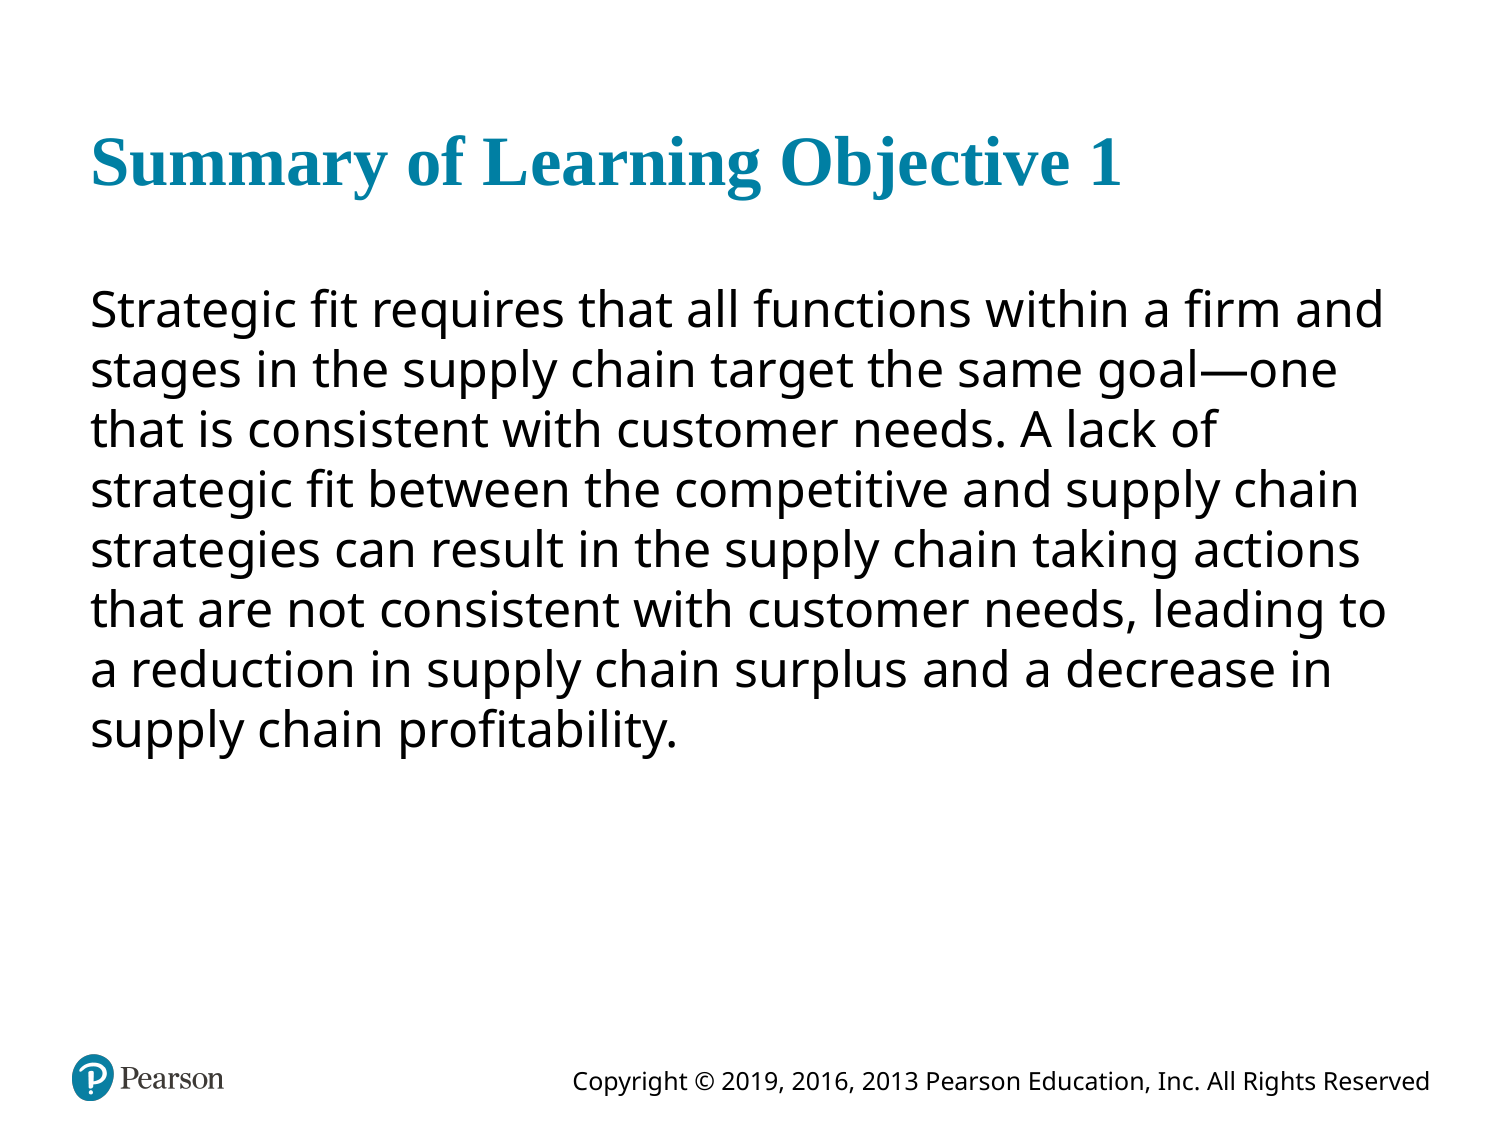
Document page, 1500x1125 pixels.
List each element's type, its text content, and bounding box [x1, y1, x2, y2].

picture [72, 1054, 88, 1070]
picture [72, 1087, 83, 1101]
picture [80, 1063, 106, 1088]
picture [98, 1054, 224, 1101]
title Summary of Learning Objective 1 [75, 0, 1425, 216]
list Strategic fit requires that all functions within a firm and stages in the supply chain target the same goal—one that is consistent with customer needs. A lack of strategic fit between the competitive and supply chain strategies can result in the supply chain taking actions that are not consistent with customer needs, leading to a reduction in supply chain surplus and a decrease in supply chain profitability. [75, 262, 1425, 931]
